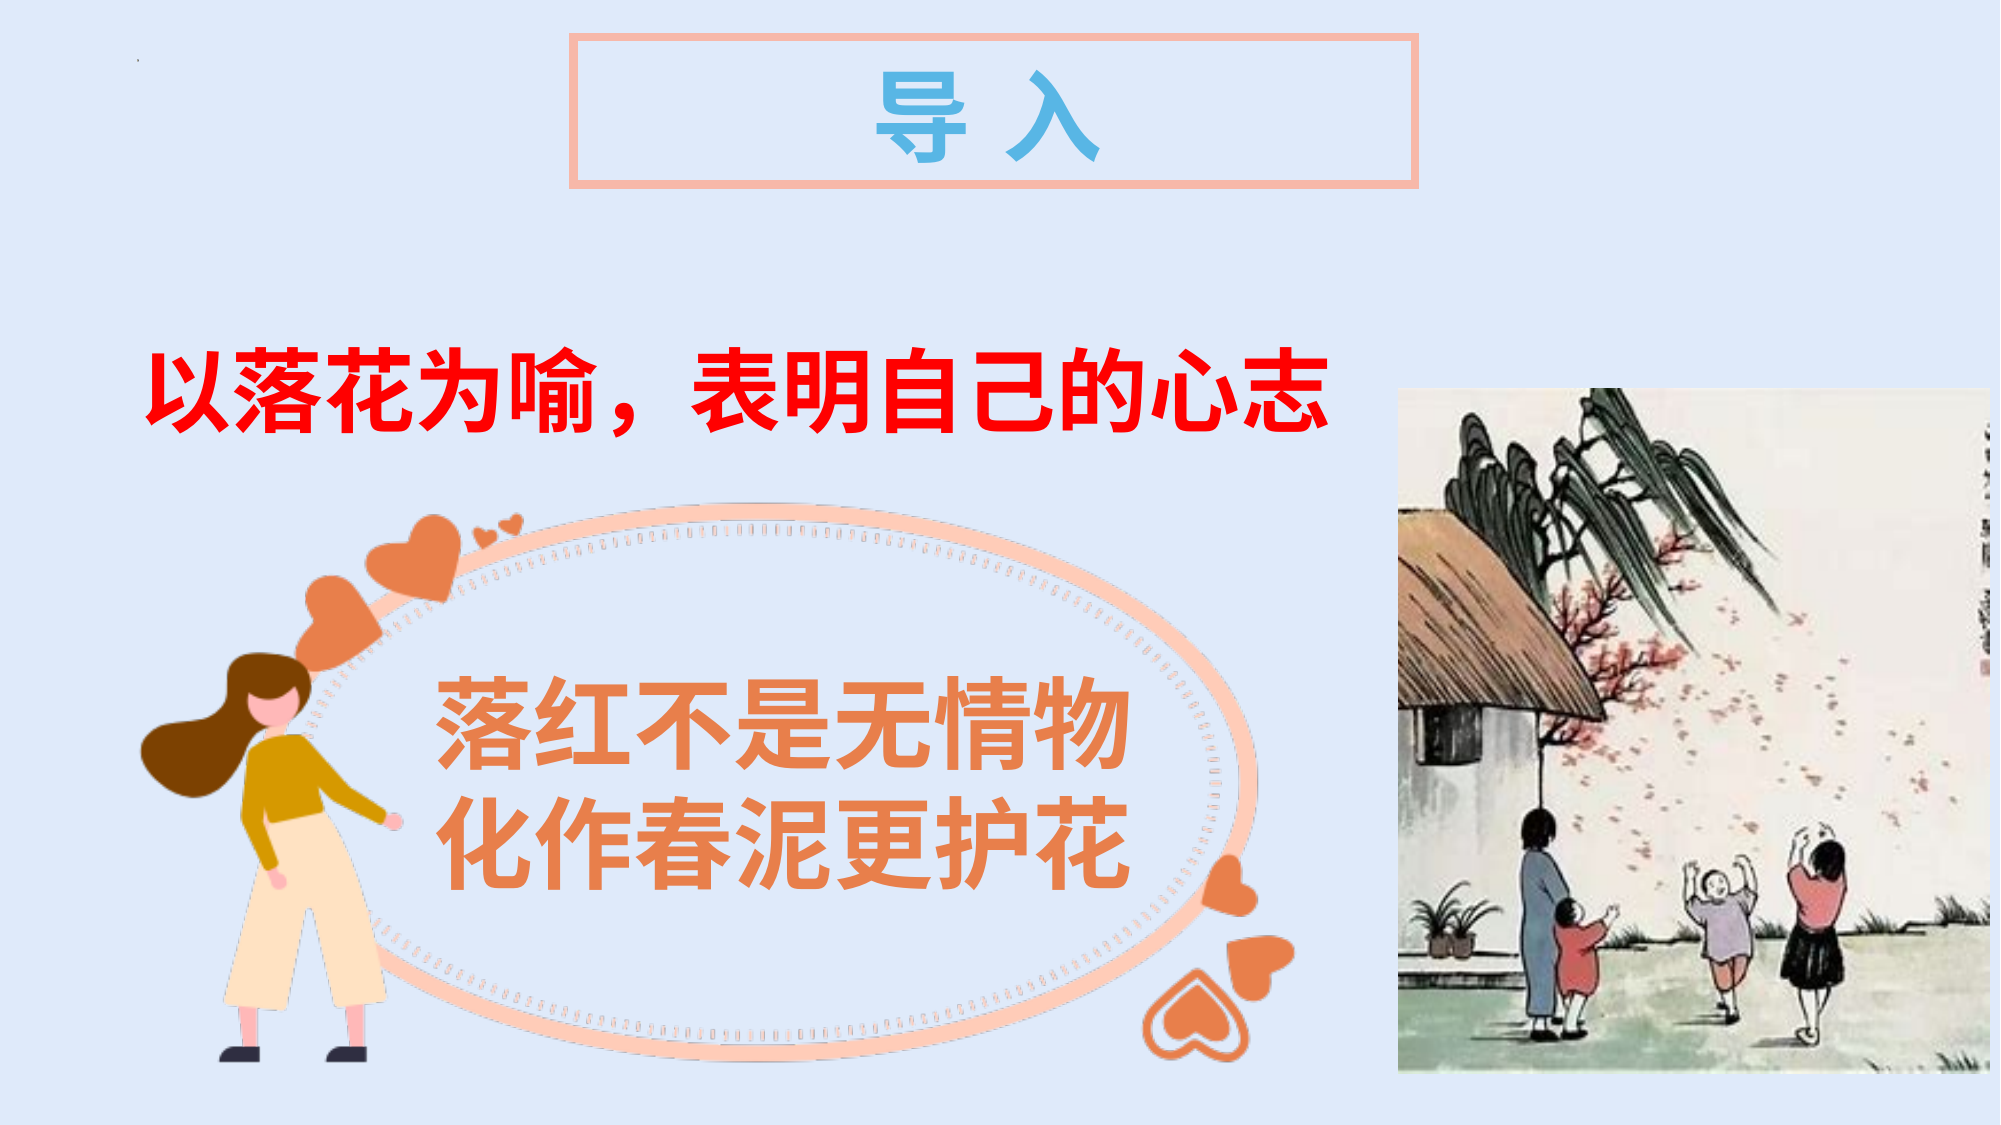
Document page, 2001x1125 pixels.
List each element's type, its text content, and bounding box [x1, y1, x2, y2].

text_box 导入 [856, 47, 1118, 182]
text_box 以落花为喻，表明自己的心志 [125, 325, 1348, 451]
picture [1397, 388, 1990, 1074]
text_box [572, 36, 1416, 185]
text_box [111, 473, 1327, 1093]
